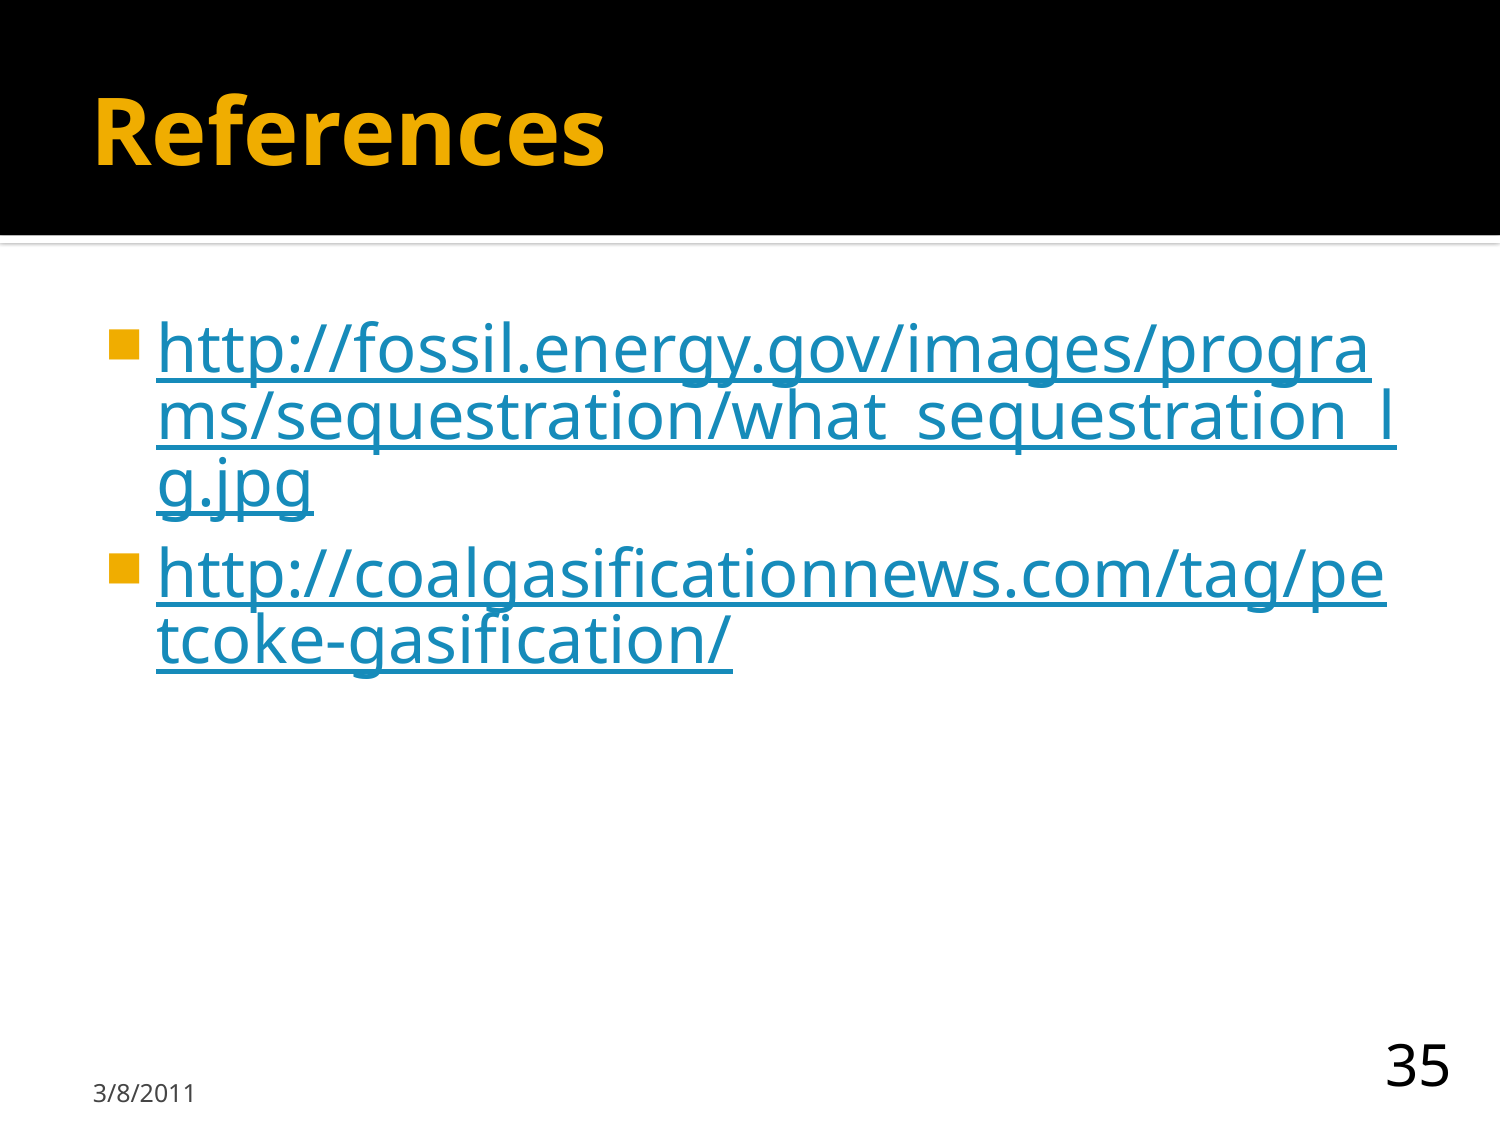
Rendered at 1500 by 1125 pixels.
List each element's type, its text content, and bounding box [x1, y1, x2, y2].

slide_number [75, 1062, 425, 1108]
list http://fossil.energy.gov/images/programs/sequestration/what_sequestration_lg.jpg http://coalgasificationnews.com/tag/petcoke-gasification/ [75, 291, 1425, 1050]
title References [75, 25, 1425, 231]
slide_number 35 [1345, 1062, 1467, 1108]
